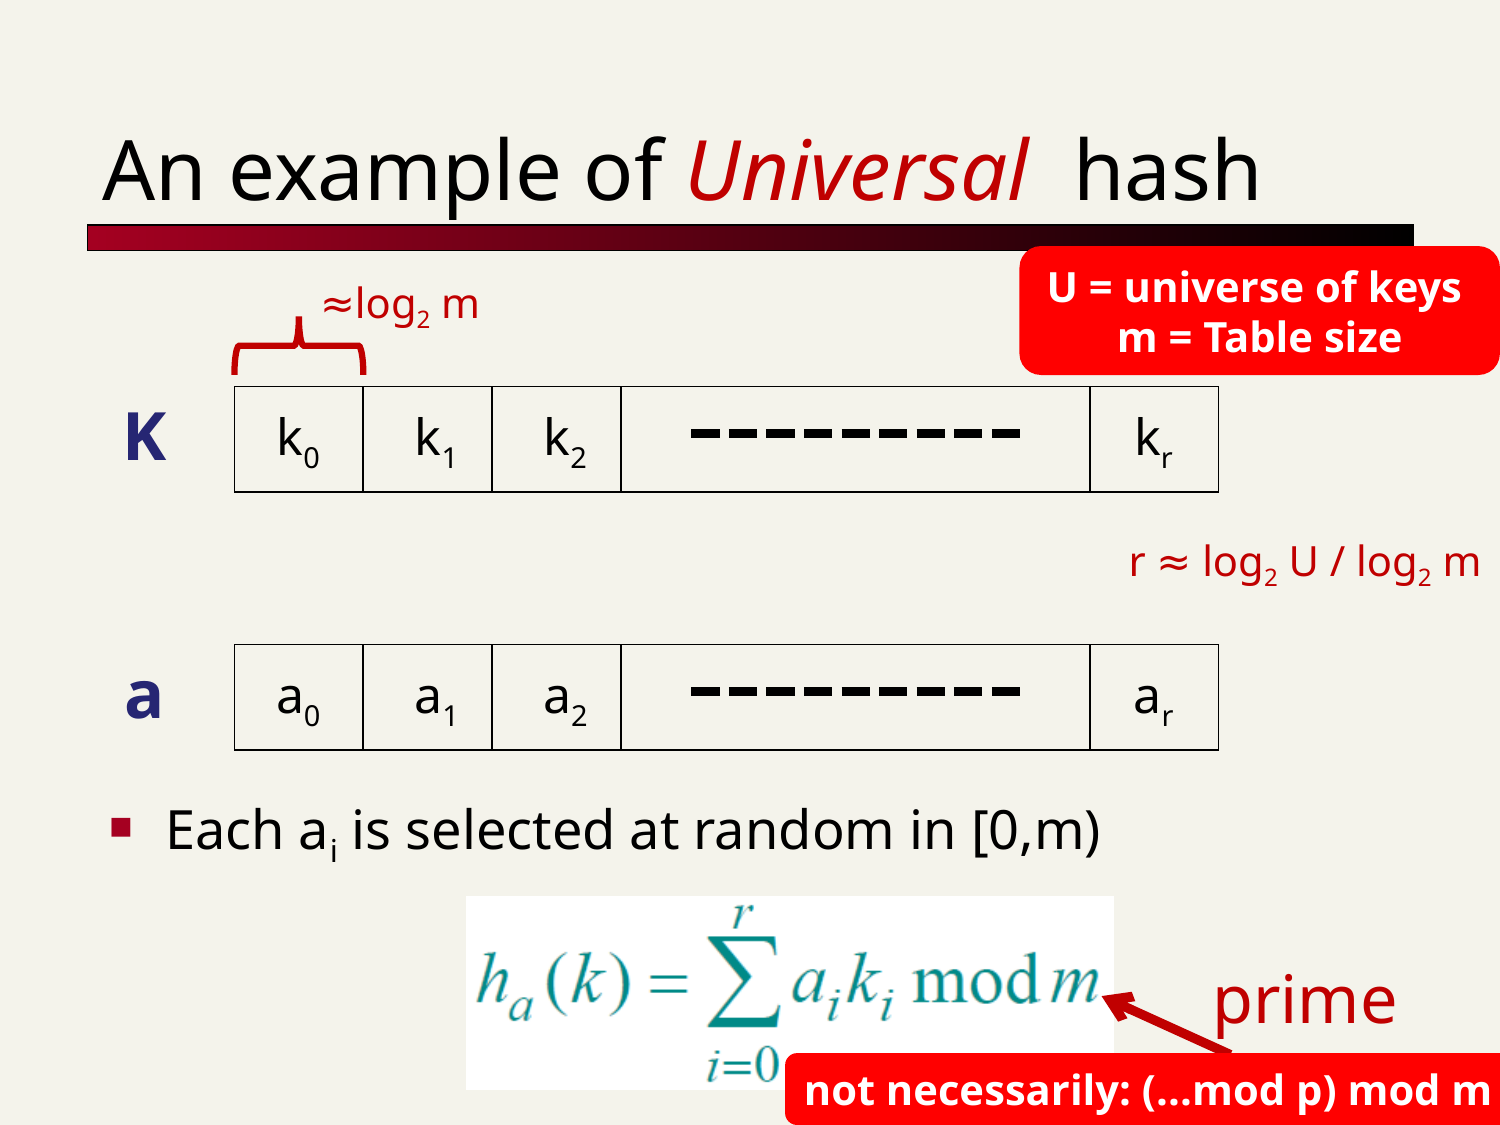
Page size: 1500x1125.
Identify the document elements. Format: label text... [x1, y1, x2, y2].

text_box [234, 386, 1219, 493]
text_box not necessarily: (...mod p) mod m [785, 1053, 1500, 1125]
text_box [234, 644, 1219, 751]
picture [466, 895, 1114, 1091]
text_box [1101, 948, 1416, 1055]
text_box a [109, 644, 180, 740]
text_box r ≈ log2 U / log2 m [1113, 527, 1497, 599]
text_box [234, 269, 497, 376]
list Each ai is selected at random in [0,m) [93, 787, 1369, 868]
text_box U = universe of keys m = Table size [1019, 246, 1500, 376]
title An example of Universal hash [87, 62, 1413, 226]
text_box K [107, 386, 182, 482]
